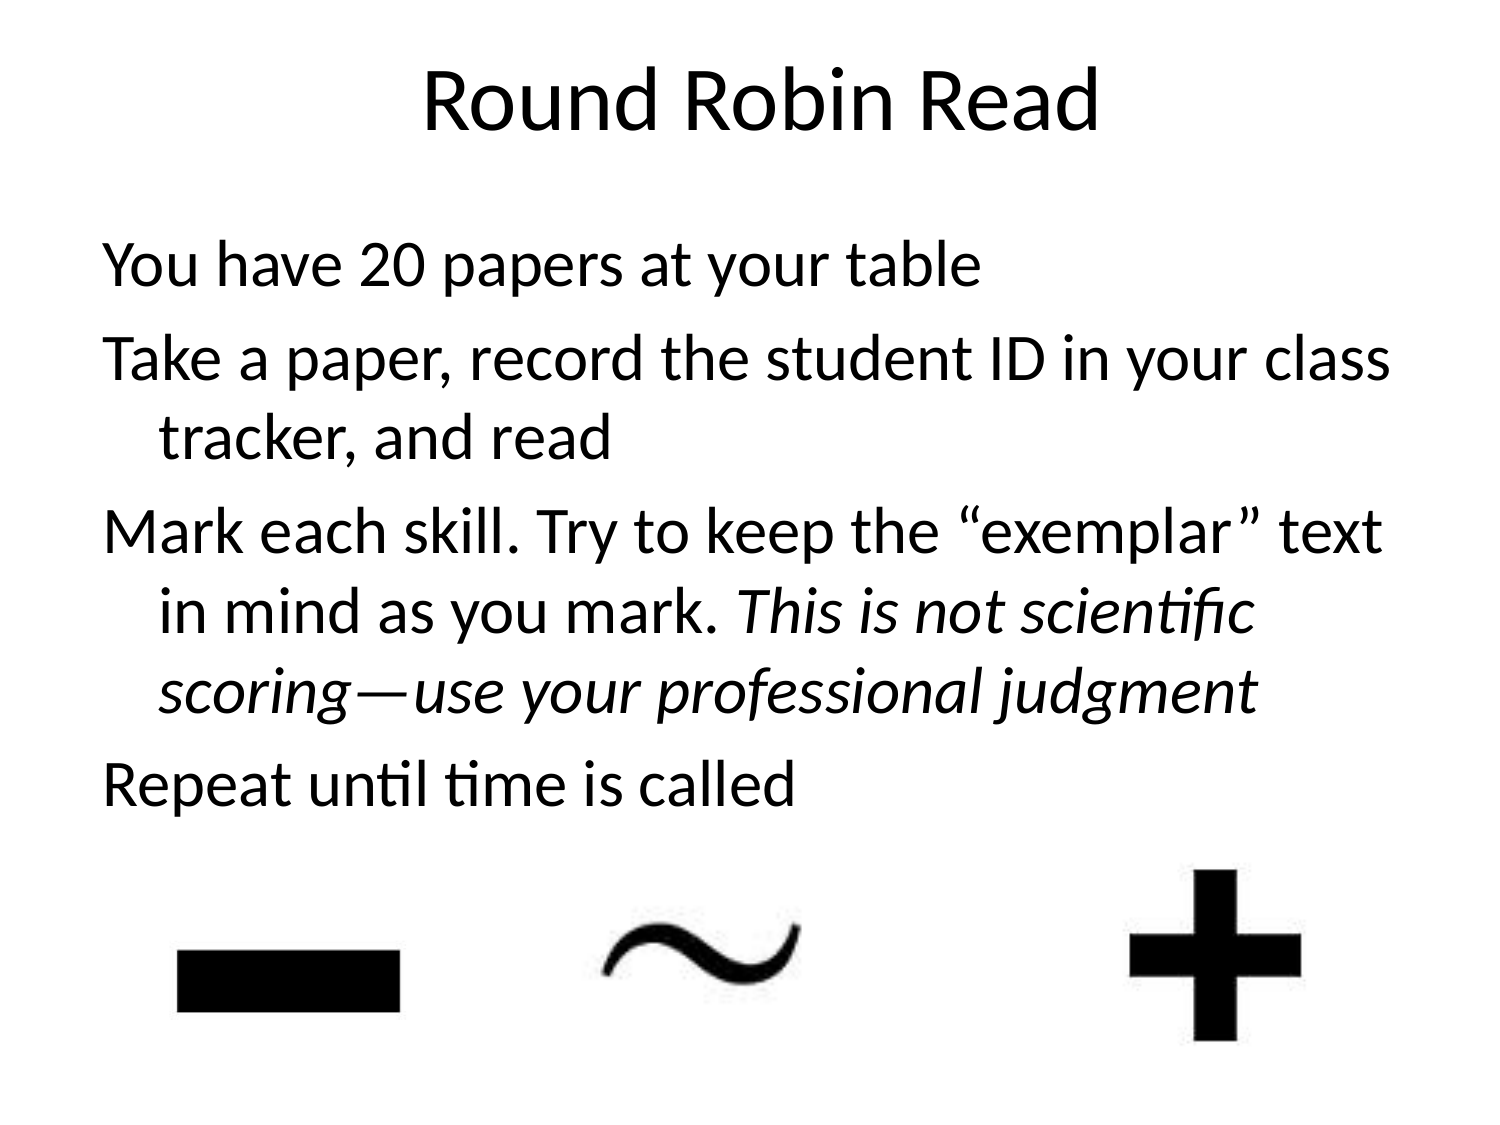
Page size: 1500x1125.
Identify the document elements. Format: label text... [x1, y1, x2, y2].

picture [959, 699, 1473, 1125]
title Round Robin Read [87, 0, 1438, 188]
list You have 20 papers at your table Take a paper, record the student ID in your class tracker, and read Mark each skill. Try to keep the “exemplar” text in mind as you mark. This is not scientific scoring—use your professional judgment Repeat until time is called [87, 212, 1438, 956]
picture [487, 762, 917, 1125]
picture [149, 842, 427, 1120]
